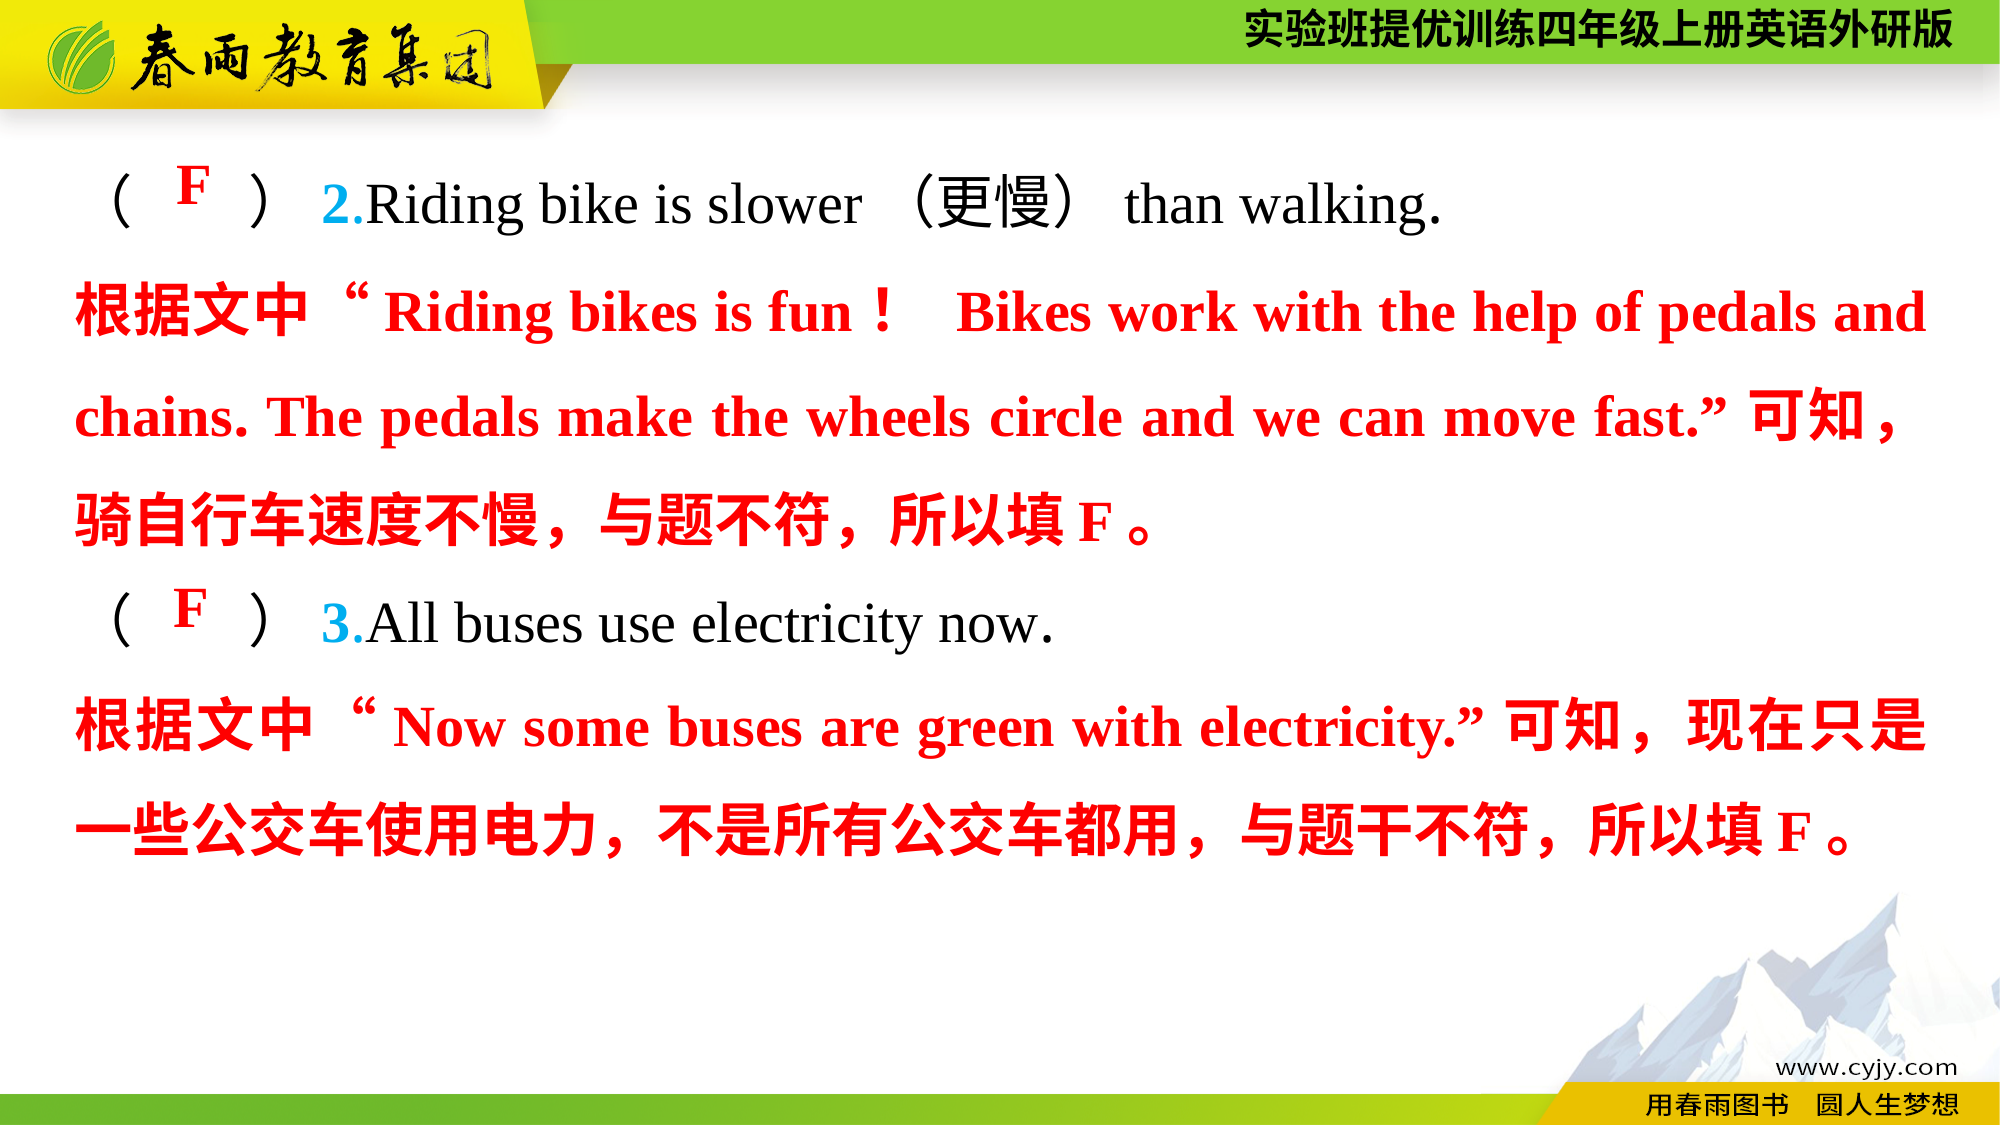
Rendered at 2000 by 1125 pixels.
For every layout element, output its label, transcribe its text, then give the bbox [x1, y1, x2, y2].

list （ ）2.Riding bike is slower（更慢）than walking. （ ）3.All buses use electricity now. [59, 122, 1944, 230]
list （ ）2.Riding bike is slower（更慢）than walking. （ ）3.All buses use electricity now. [59, 561, 1944, 645]
text_box F [161, 138, 240, 224]
text_box 根据文中“Now some buses are green with electricity.”可知，现在只是一些公交车使用电力，不是所有公交车都用，与题干不符，所以填F。 [59, 645, 1944, 871]
text_box 根据文中“Riding bikes is fun！ Bikes work with the help of pedals and chains. The pedals make the wheels circle and we can move fast.”可知，骑自行车速度不慢，与题不符，所以填F。 [59, 230, 1944, 561]
picture [0, 0, 2000, 1125]
text_box F [158, 562, 237, 645]
